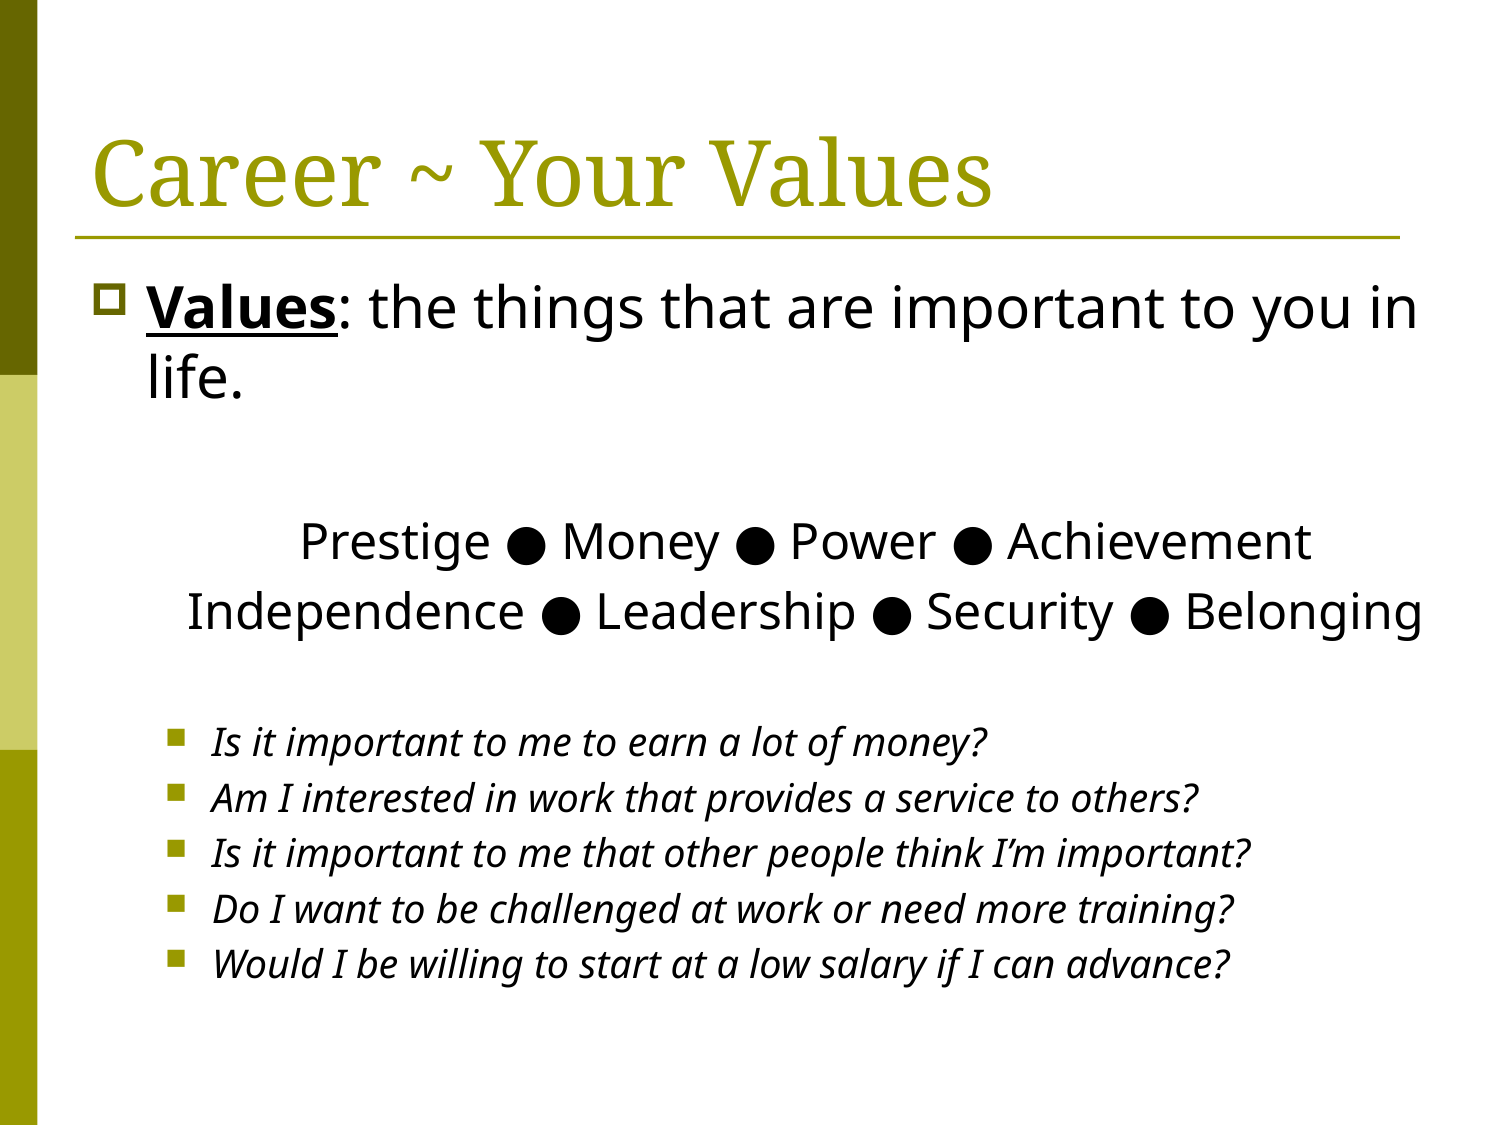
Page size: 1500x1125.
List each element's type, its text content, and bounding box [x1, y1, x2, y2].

title Career ~ Your Values [74, 45, 1426, 233]
list Values: the things that are important to you in life. Prestige ● Money ● Power ● Achievement Independence ● Leadership ● Security ● Belonging Is it important to me to earn a lot of money? Am I interested in work that provides a service to others? Is it important to me that other people think I’m important? Do I want to be challenged at work or need more training? Would I be willing to start at a low salary if I can advance? [74, 262, 1463, 1006]
